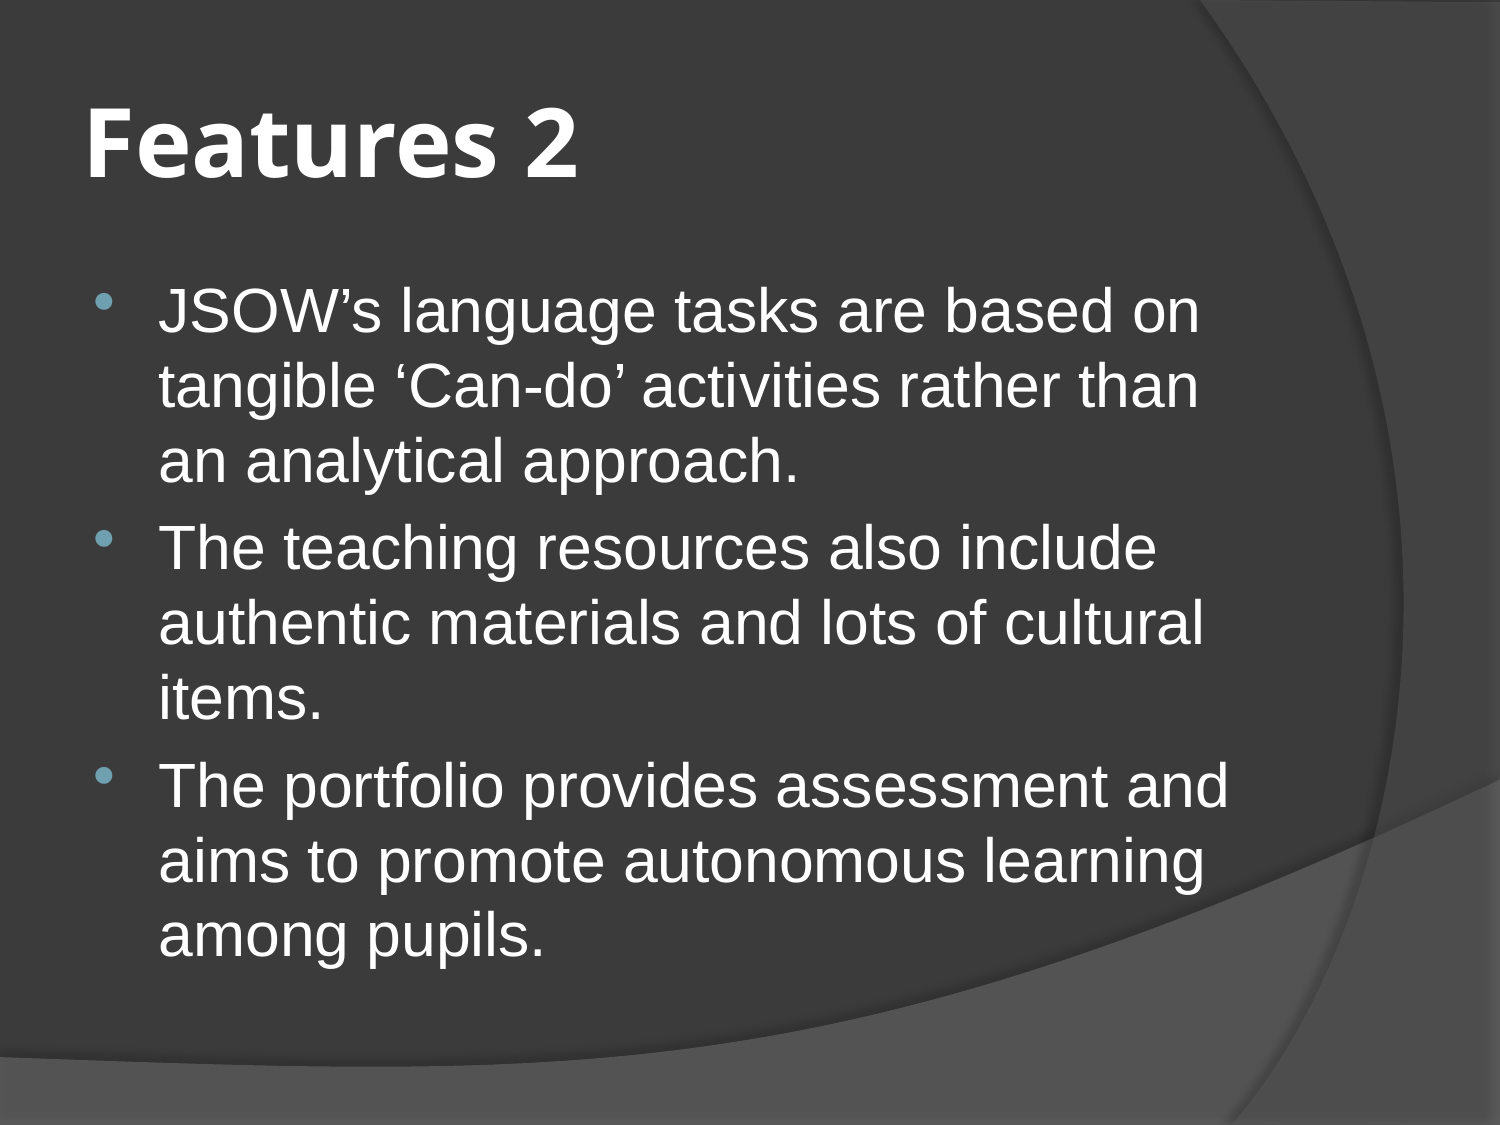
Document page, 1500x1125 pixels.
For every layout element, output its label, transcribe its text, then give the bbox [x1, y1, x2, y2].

title Features 2 [75, 45, 1300, 233]
list JSOW’s language tasks are based on tangible ‘Can-do’ activities rather than an analytical approach. The teaching resources also include authentic materials and lots of cultural items. The portfolio provides assessment and aims to promote autonomous learning among pupils. [75, 262, 1300, 1005]
